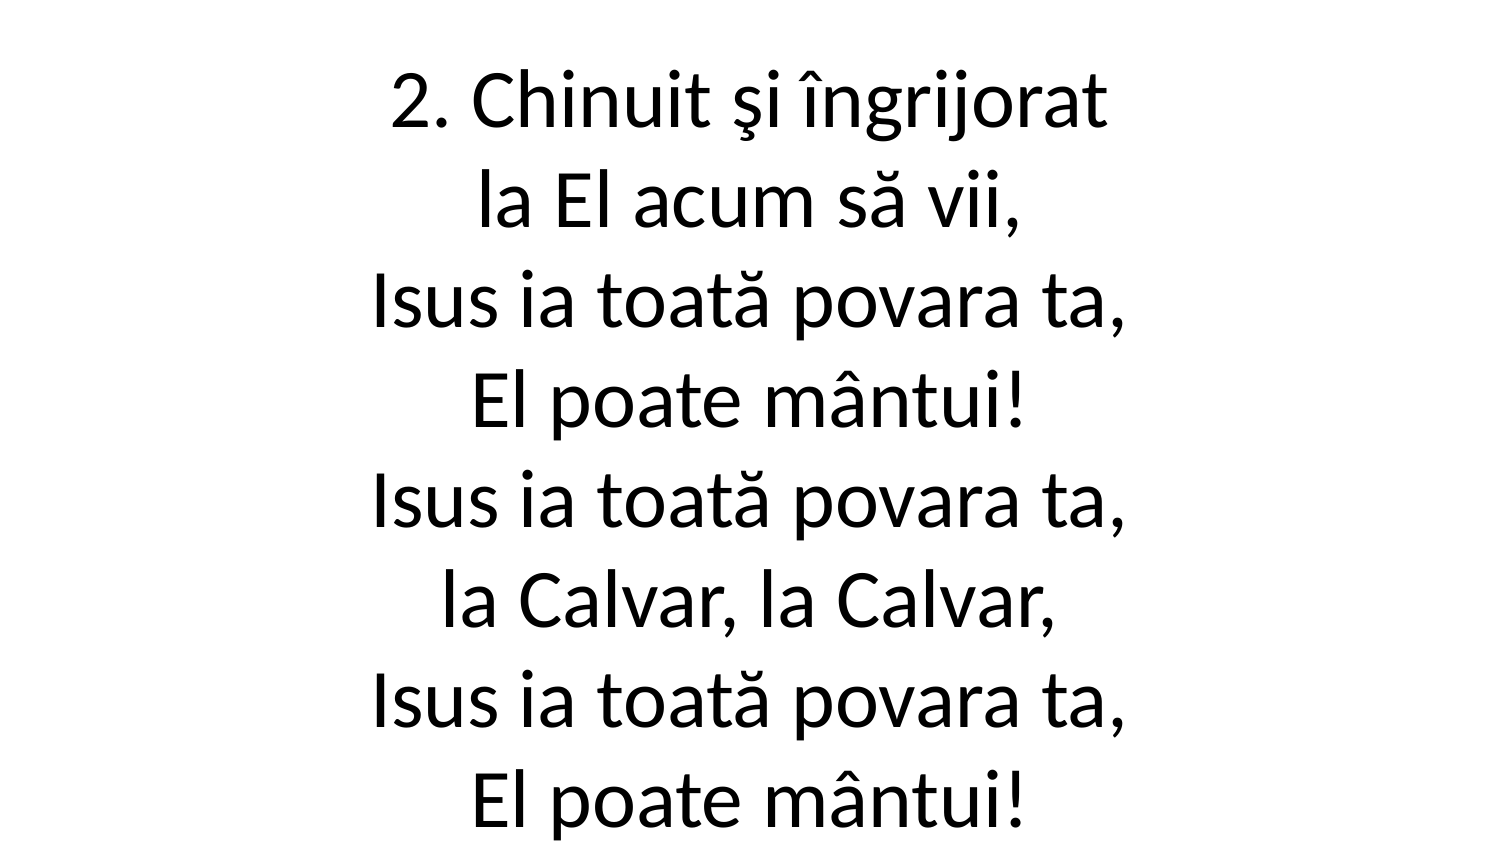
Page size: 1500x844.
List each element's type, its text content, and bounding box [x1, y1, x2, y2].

text_box 2. Chinuit şi îngrijorat la El acum să vii, Isus ia toată povara ta, El poate mântui! Isus ia toată povara ta, la Calvar, la Calvar, Isus ia toată povara ta, El poate mântui! [355, 0, 1145, 844]
